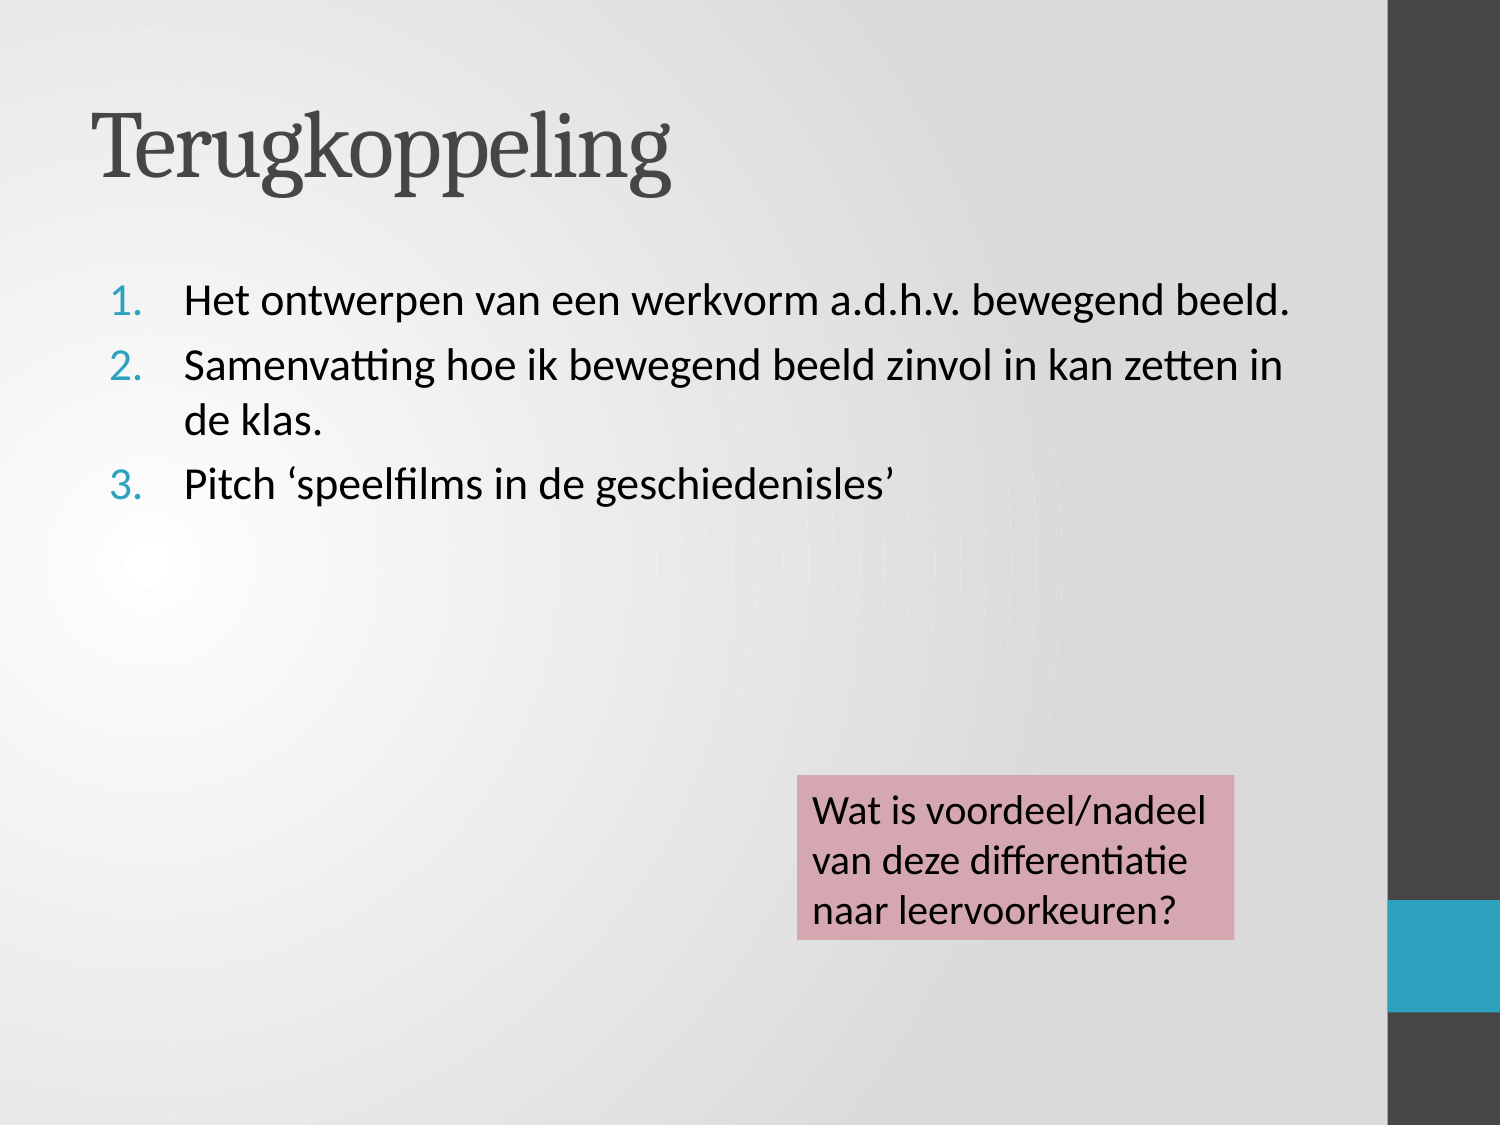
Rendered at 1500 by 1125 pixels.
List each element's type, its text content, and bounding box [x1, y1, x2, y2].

text_box Wat is voordeel/nadeel van deze differentiatie naar leervoorkeuren? [797, 775, 1235, 940]
list Het ontwerpen van een werkvorm a.d.h.v. bewegend beeld. Samenvatting hoe ik bewegend beeld zinvol in kan zetten in de klas. Pitch ‘speelfilms in de geschiedenisles’ [75, 262, 1325, 1050]
title Terugkoppeling [75, 45, 1325, 233]
